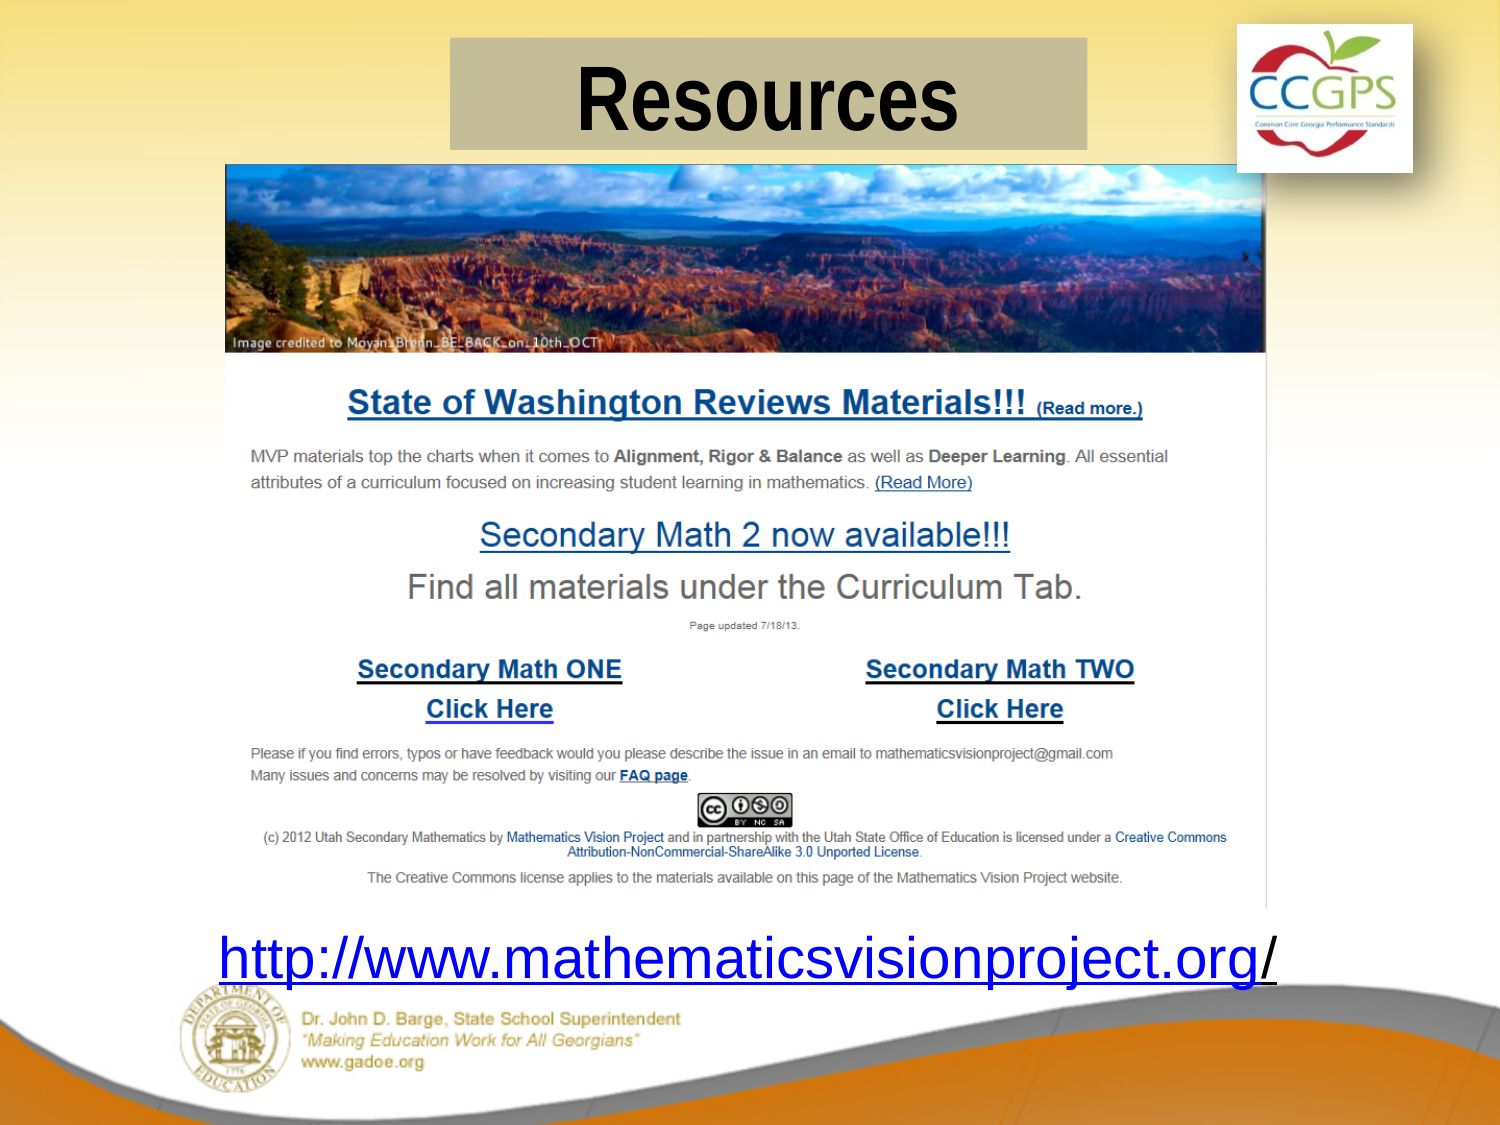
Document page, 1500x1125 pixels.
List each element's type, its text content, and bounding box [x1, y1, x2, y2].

subtitle [0, 162, 1500, 1013]
picture [0, 1013, 1500, 1125]
text_box http://www.mathematicsvisionproject.org/ [74, 912, 1438, 998]
title Resources [449, 37, 1088, 151]
picture [0, 0, 1500, 909]
